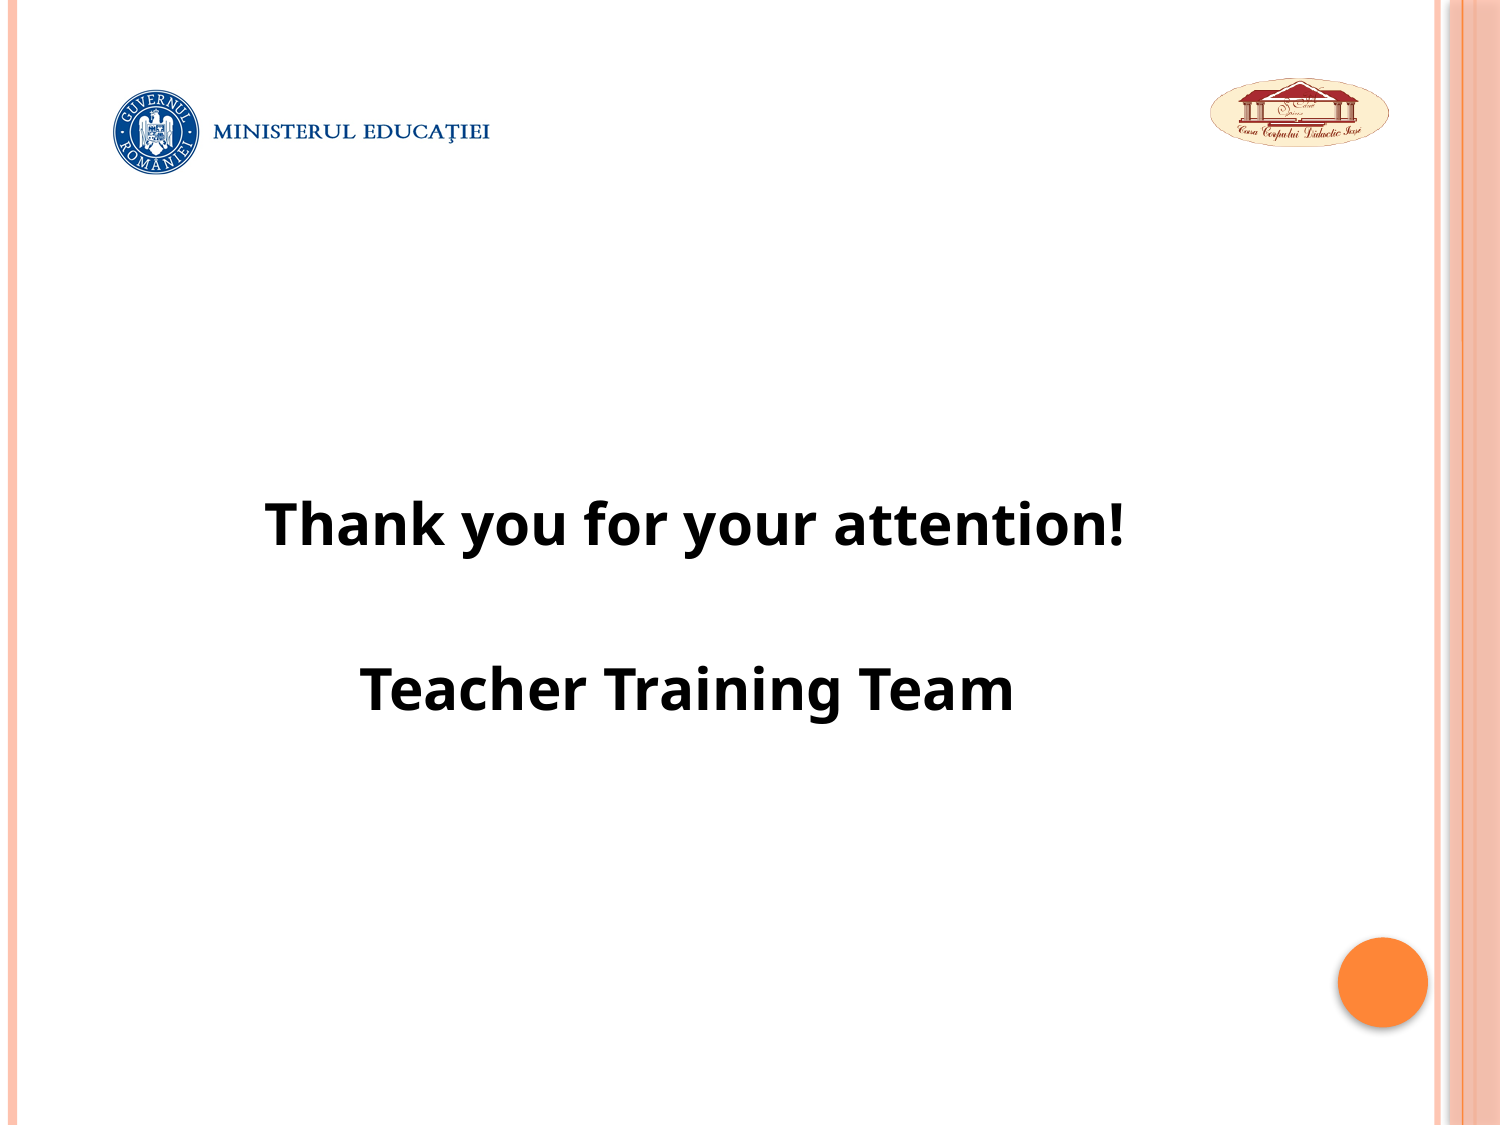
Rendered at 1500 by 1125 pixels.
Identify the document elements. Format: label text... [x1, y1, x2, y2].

list Thank you for your attention! Teacher Training Team [75, 262, 1300, 1062]
picture [111, 89, 491, 175]
picture [1210, 77, 1391, 148]
